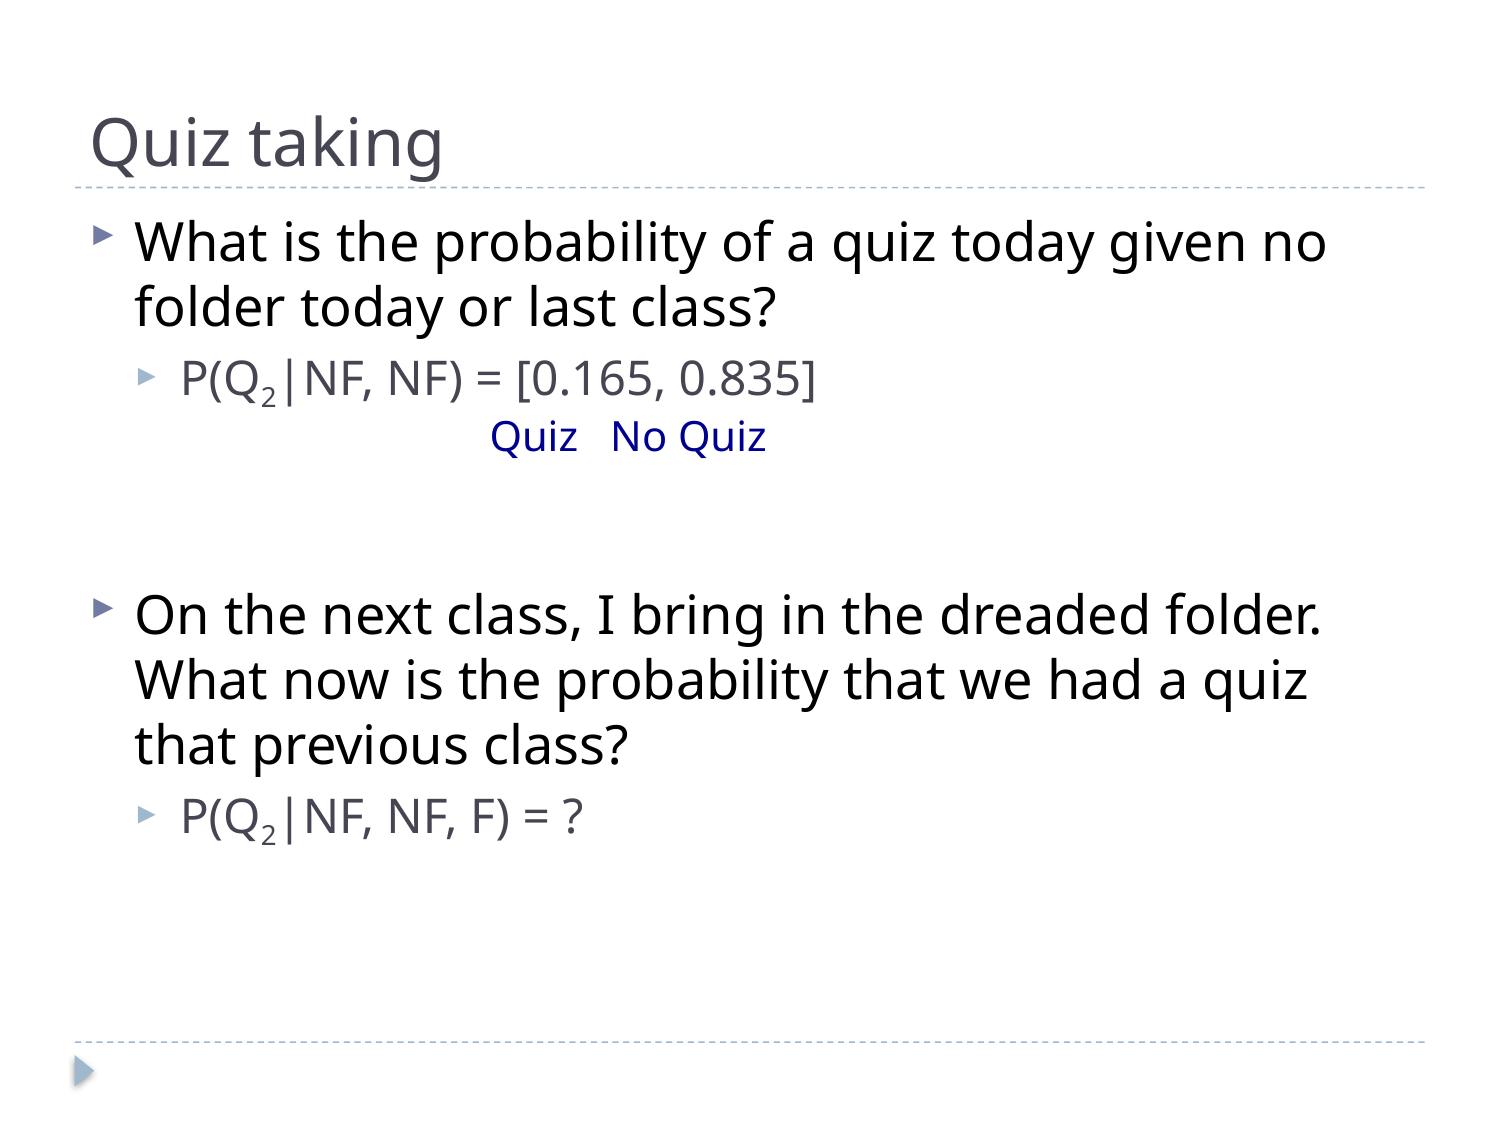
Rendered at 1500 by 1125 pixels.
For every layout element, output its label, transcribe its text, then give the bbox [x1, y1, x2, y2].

text_box Quiz No Quiz [474, 401, 925, 467]
list What is the probability of a quiz today given no folder today or last class? P(Q2|NF, NF) = [0.165, 0.835] On the next class, I bring in the dreaded folder. What now is the probability that we had a quiz that previous class? P(Q2|NF, NF, F) = ? [75, 200, 1425, 1010]
title Quiz taking [75, 24, 1425, 188]
